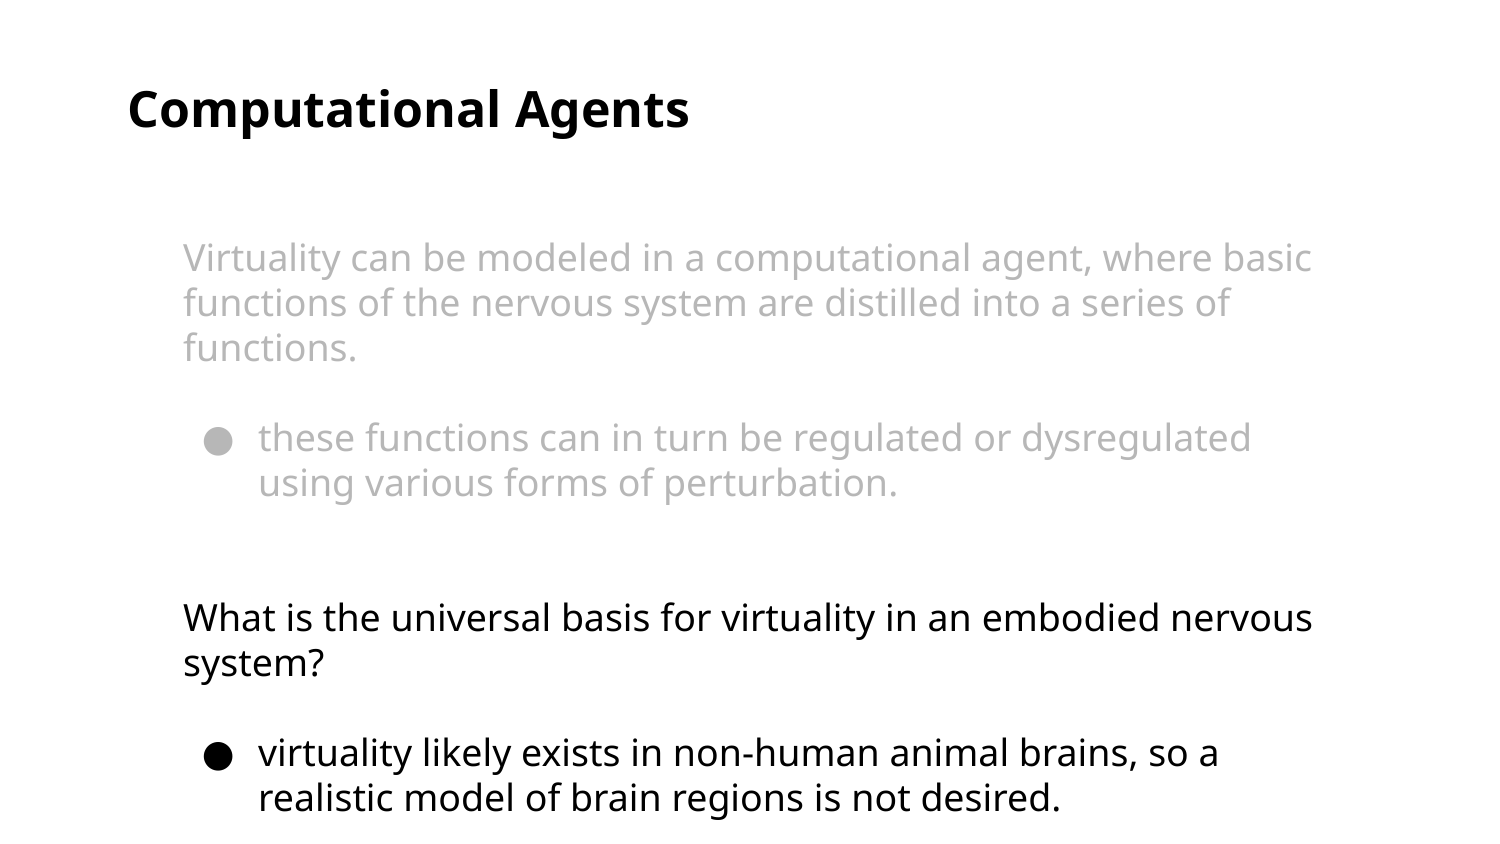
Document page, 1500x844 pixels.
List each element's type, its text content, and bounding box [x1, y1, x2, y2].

text_box Computational Agents [112, 69, 898, 175]
text_box Virtuality can be modeled in a computational agent, where basic functions of the nervous system are distilled into a series of functions. these functions can in turn be regulated or dysregulated using various forms of perturbation. What is the universal basis for virtuality in an embodied nervous system? virtuality likely exists in non-human animal brains, so a realistic model of brain regions is not desired. [168, 219, 1347, 767]
